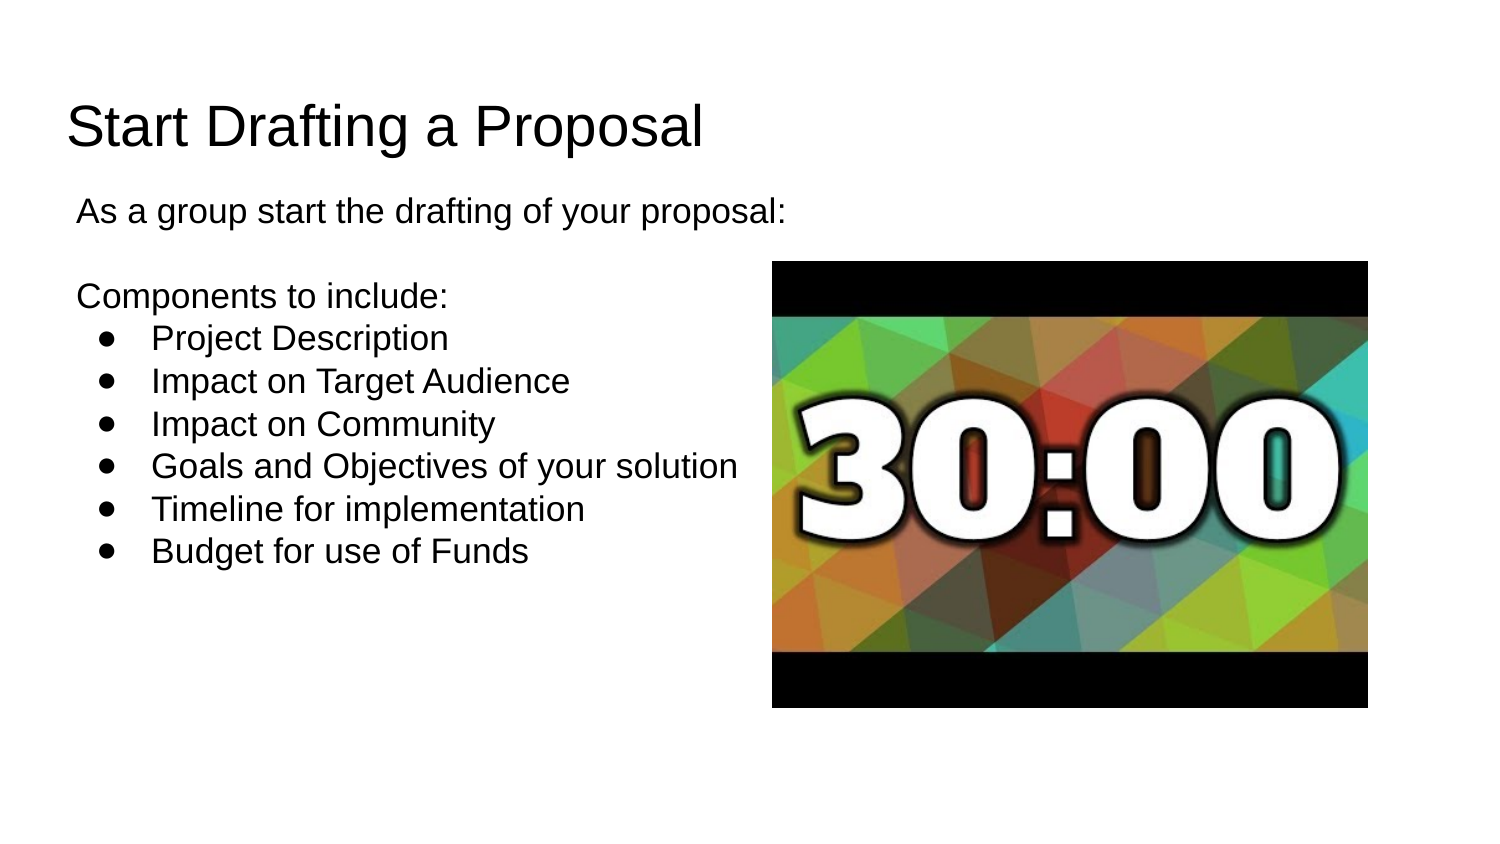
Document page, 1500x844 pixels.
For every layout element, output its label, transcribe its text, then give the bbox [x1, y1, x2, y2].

text_box As a group start the drafting of your proposal: Components to include: Project Description Impact on Target Audience Impact on Community Goals and Objectives of your solution Timeline for implementation Budget for use of Funds [61, 172, 856, 761]
text_box [0, 0, 493, 493]
title Start Drafting a Proposal [493, 72, 1449, 167]
picture [772, 260, 1368, 708]
